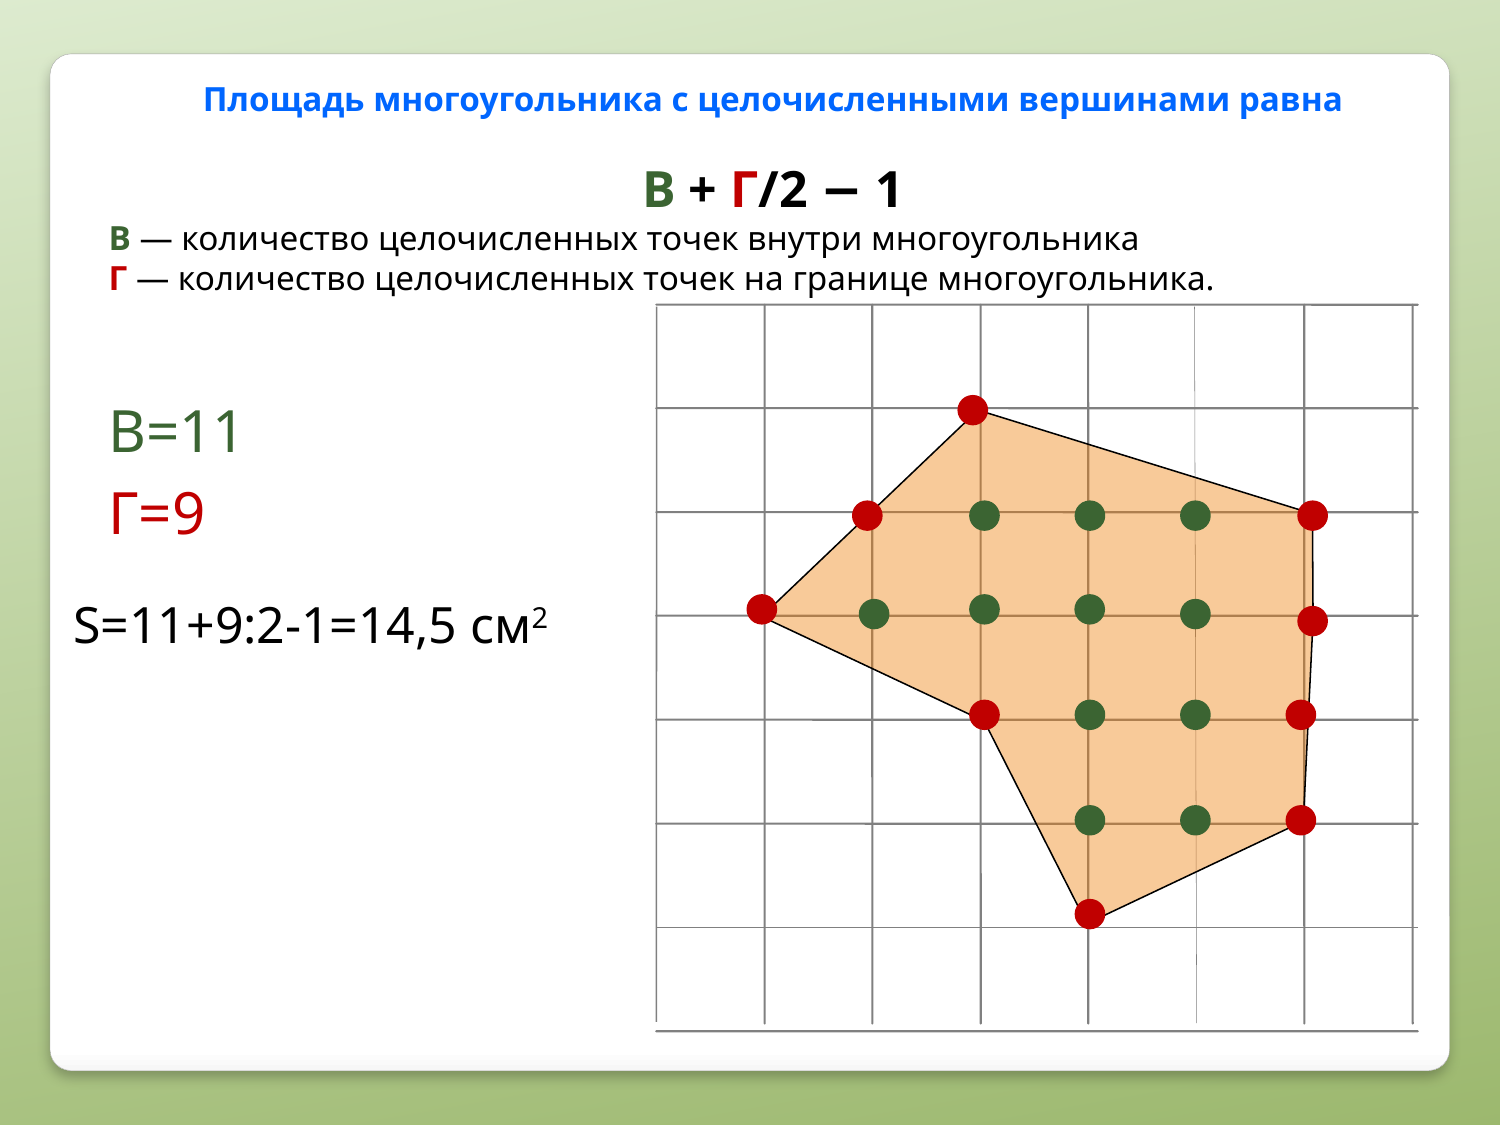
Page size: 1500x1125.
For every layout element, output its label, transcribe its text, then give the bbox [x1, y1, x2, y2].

text_box Г=9 [93, 468, 481, 554]
text_box В=11 [93, 386, 575, 472]
text_box S=11+9:2-1=14,5 см2 [58, 585, 648, 661]
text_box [655, 304, 1419, 1032]
text_box Площадь многоугольника с целочисленными вершинами равна В + Г/2 − 1 В — количество целочисленных точек внутри многоугольника Г — количество целочисленных точек на границе многоугольника. [93, 70, 1454, 305]
